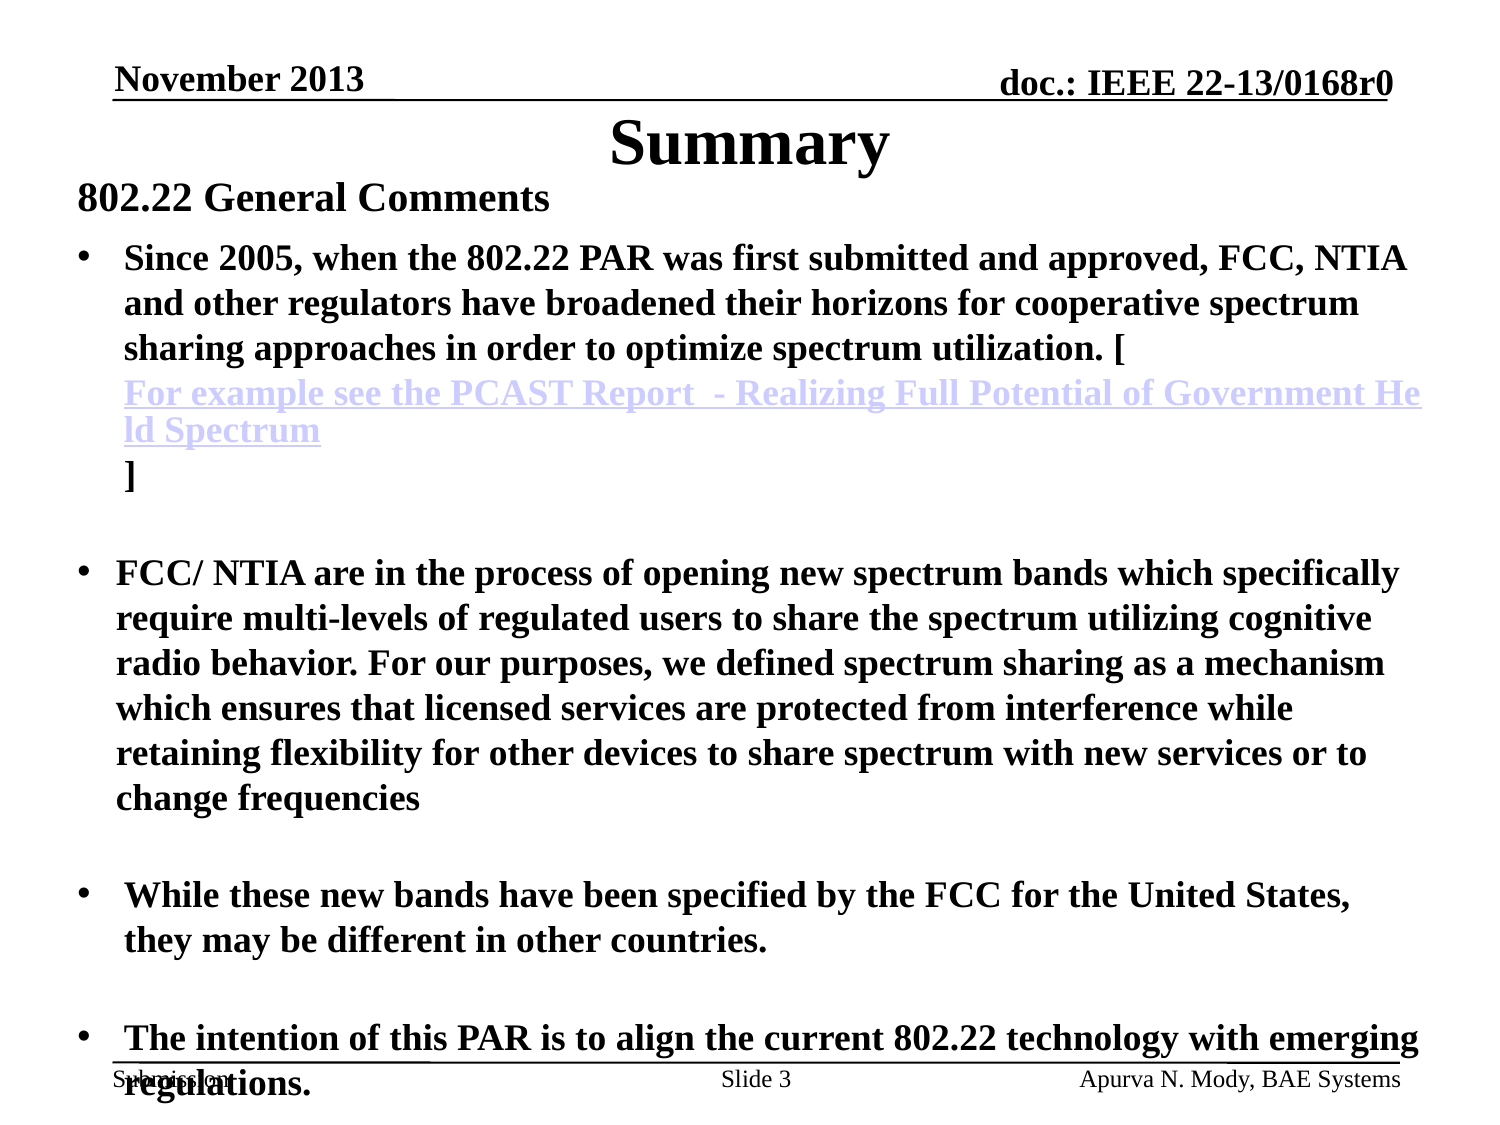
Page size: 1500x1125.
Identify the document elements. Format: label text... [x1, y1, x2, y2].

list 802.22 General Comments Since 2005, when the 802.22 PAR was first submitted and approved, FCC, NTIA and other regulators have broadened their horizons for cooperative spectrum sharing approaches in order to optimize spectrum utilization. [For example see the PCAST Report - Realizing Full Potential of Government Held Spectrum] FCC/ NTIA are in the process of opening new spectrum bands which specifically require multi-levels of regulated users to share the spectrum utilizing cognitive radio behavior. For our purposes, we defined spectrum sharing as a mechanism which ensures that licensed services are protected from interference while retaining flexibility for other devices to share spectrum with new services or to change frequencies While these new bands have been specified by the FCC for the United States, they may be different in other countries. The intention of this PAR is to align the current 802.22 technology with emerging regulations. [62, 162, 1438, 1013]
slide_number Slide 3 [712, 1061, 800, 1123]
title Summary [112, 99, 1388, 162]
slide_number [114, 54, 540, 99]
footer Apurva N. Mody, BAE Systems [902, 1061, 1402, 1093]
